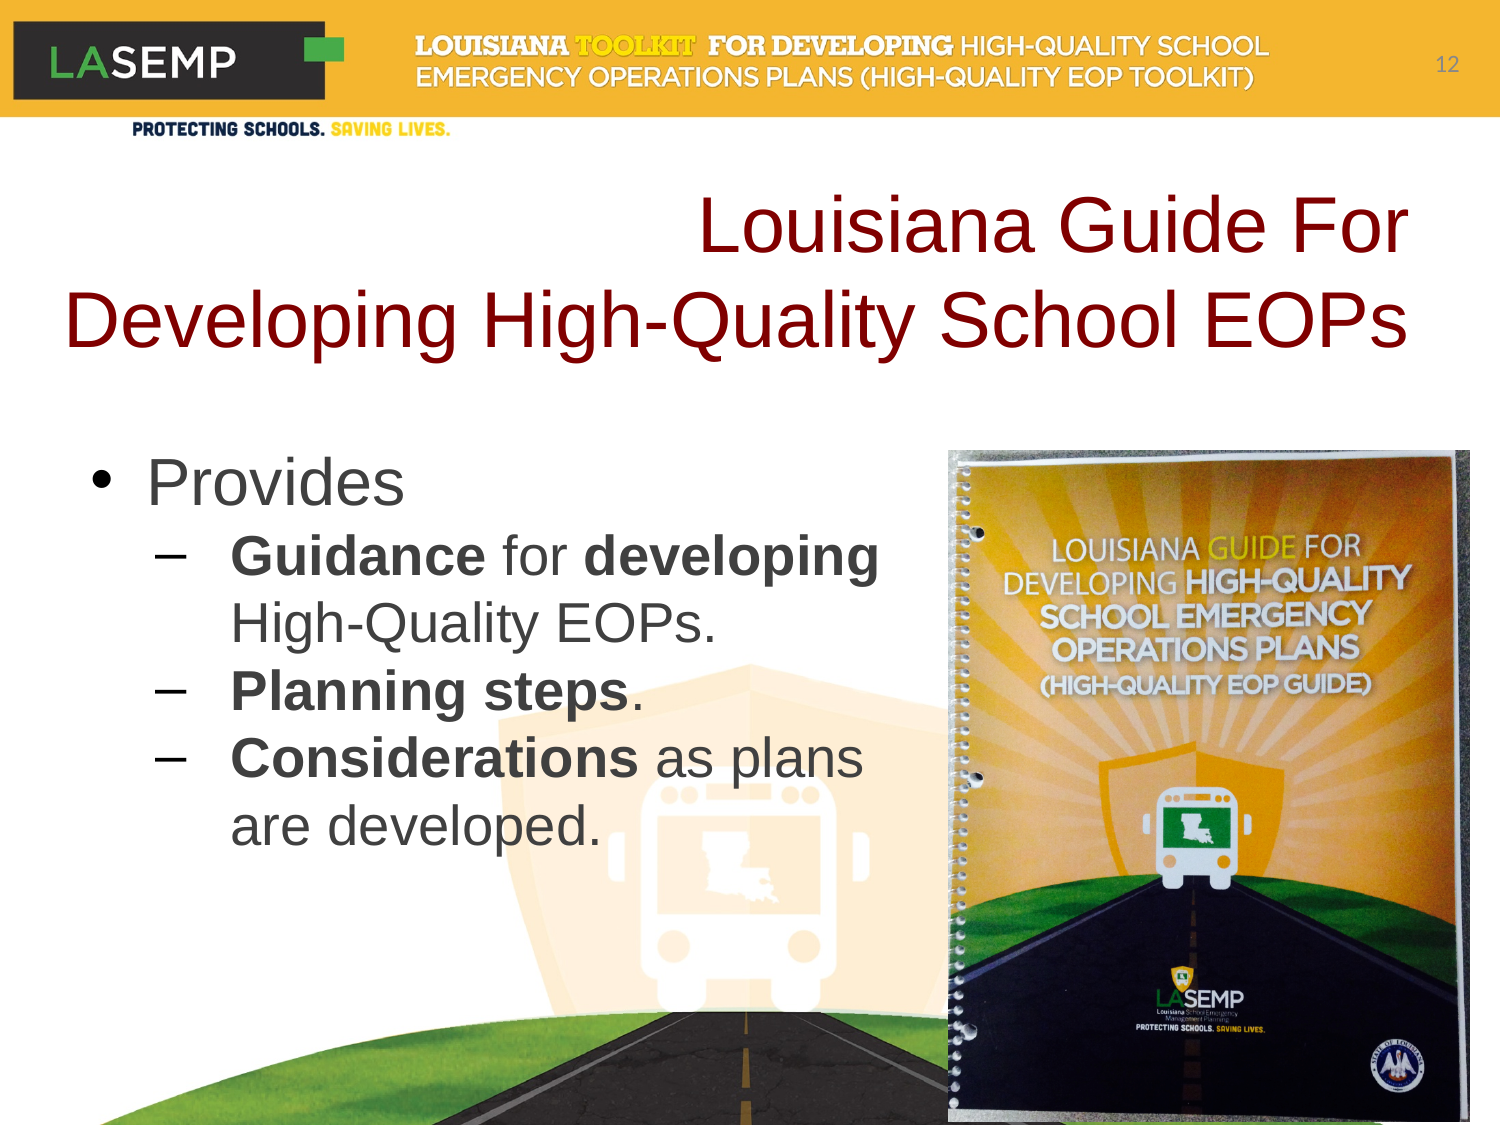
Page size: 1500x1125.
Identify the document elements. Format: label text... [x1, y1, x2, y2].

picture [0, 0, 1500, 1125]
title Louisiana Guide For Developing High-Quality School EOPs [37, 174, 1425, 363]
list Provides Guidance for developing High-Quality EOPs. Planning steps. Considerations as plans are developed. [75, 431, 913, 1013]
slide_number 12 [1125, 32, 1475, 93]
